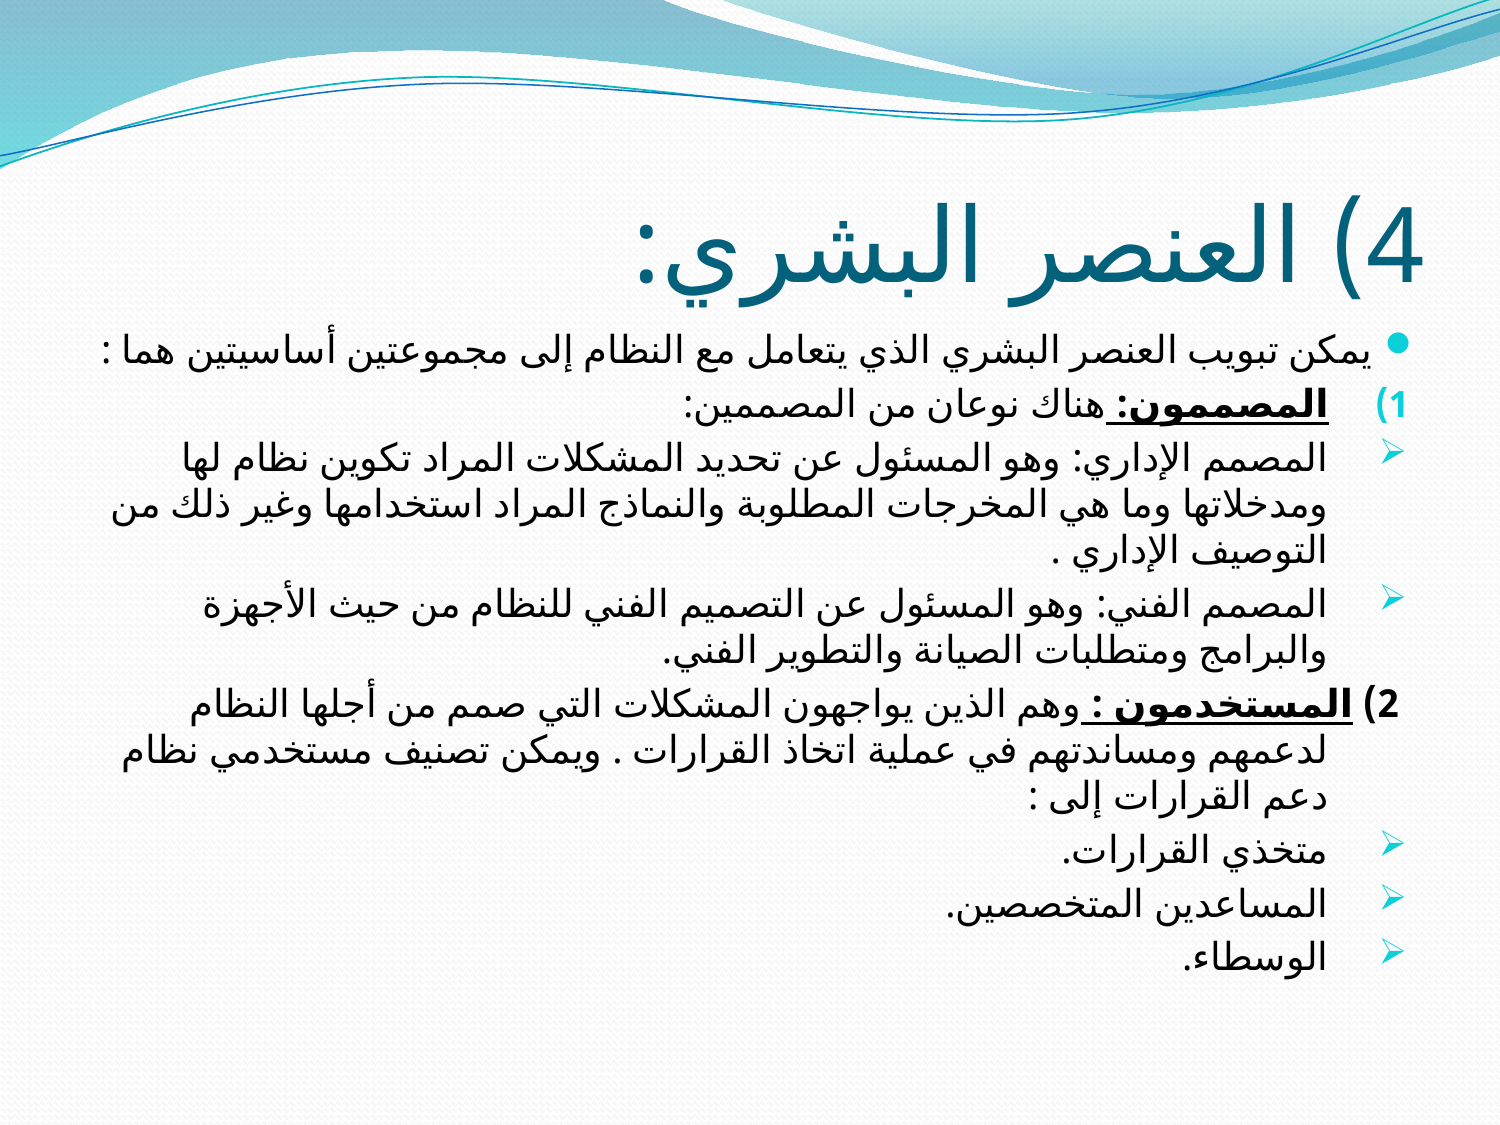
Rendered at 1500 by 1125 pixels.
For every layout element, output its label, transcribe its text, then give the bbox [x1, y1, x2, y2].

list يمكن تبويب العنصر البشري الذي يتعامل مع النظام إلى مجموعتين أساسيتين هما : المصممون: هناك نوعان من المصممين: المصمم الإداري: وهو المسئول عن تحديد المشكلات المراد تكوين نظام لها ومدخلاتها وما هي المخرجات المطلوبة والنماذج المراد استخدامها وغير ذلك من التوصيف الإداري . المصمم الفني: وهو المسئول عن التصميم الفني للنظام من حيث الأجهزة والبرامج ومتطلبات الصيانة والتطوير الفني. 2) المستخدمون : وهم الذين يواجهون المشكلات التي صمم من أجلها النظام لدعمهم ومساندتهم في عملية اتخاذ القرارات . ويمكن تصنيف مستخدمي نظام دعم القرارات إلى : متخذي القرارات. المساعدين المتخصصين. الوسطاء. [75, 317, 1425, 1038]
title 4) العنصر البشري: [75, 115, 1425, 303]
